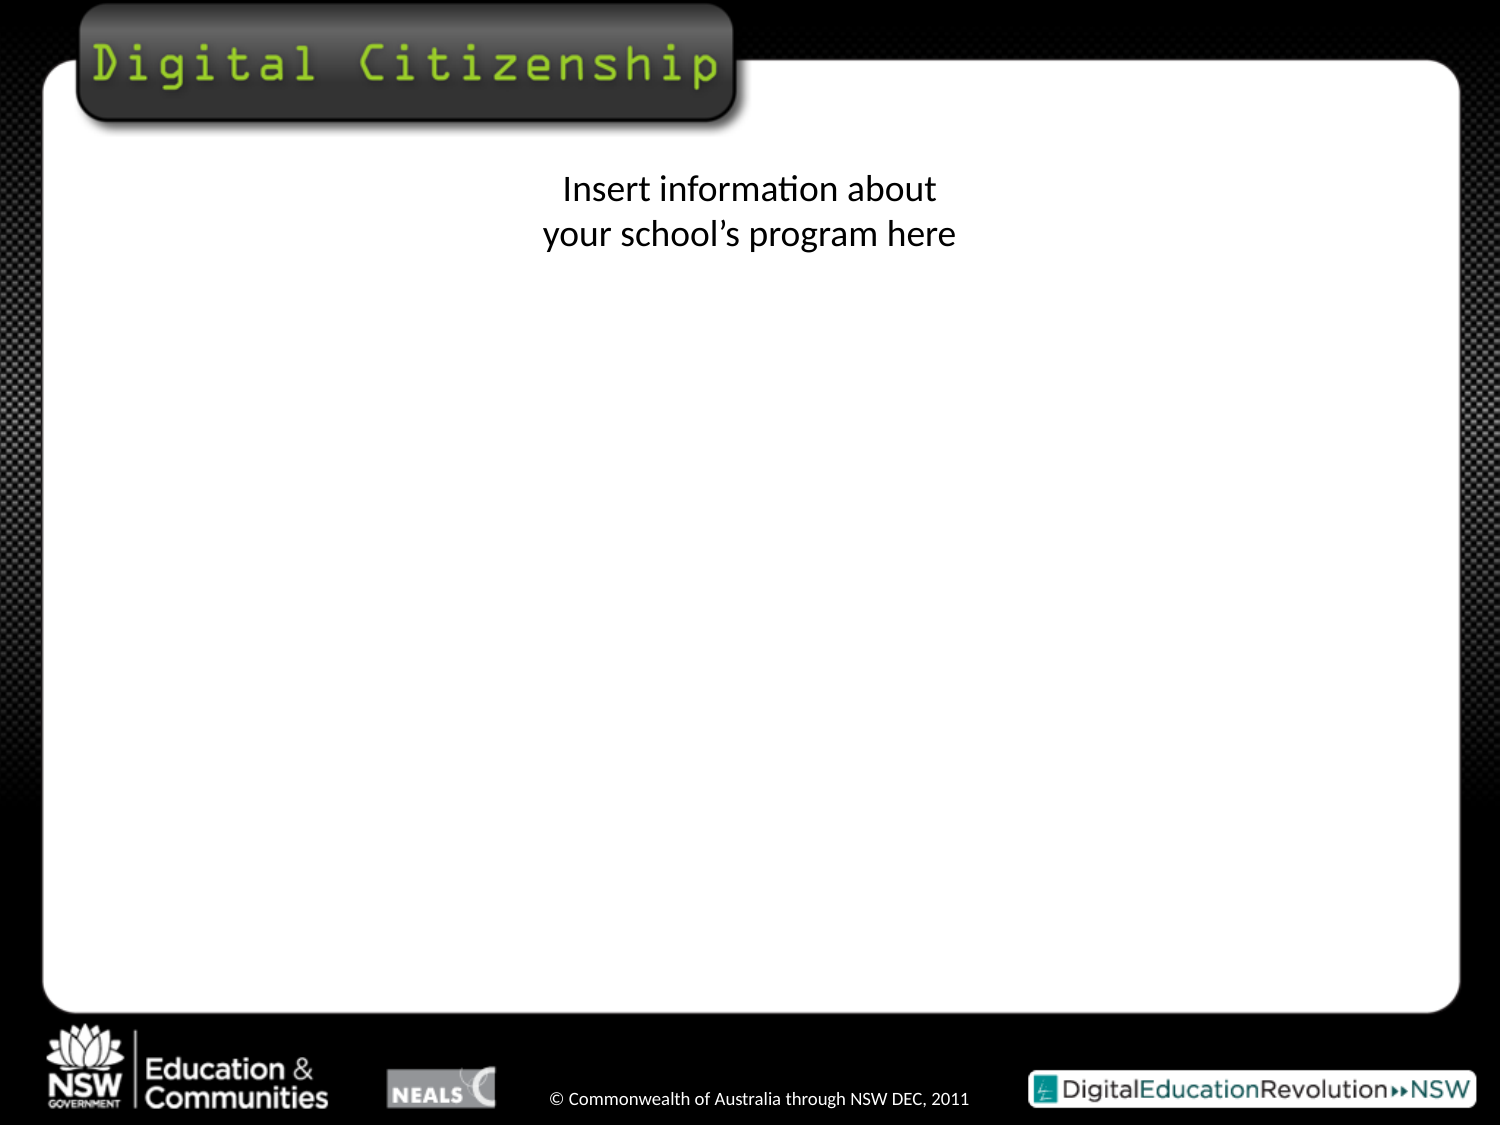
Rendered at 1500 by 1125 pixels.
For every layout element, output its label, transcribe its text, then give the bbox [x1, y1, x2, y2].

picture [0, 0, 1500, 1125]
title Insert information about your school’s program here [75, 155, 1425, 263]
